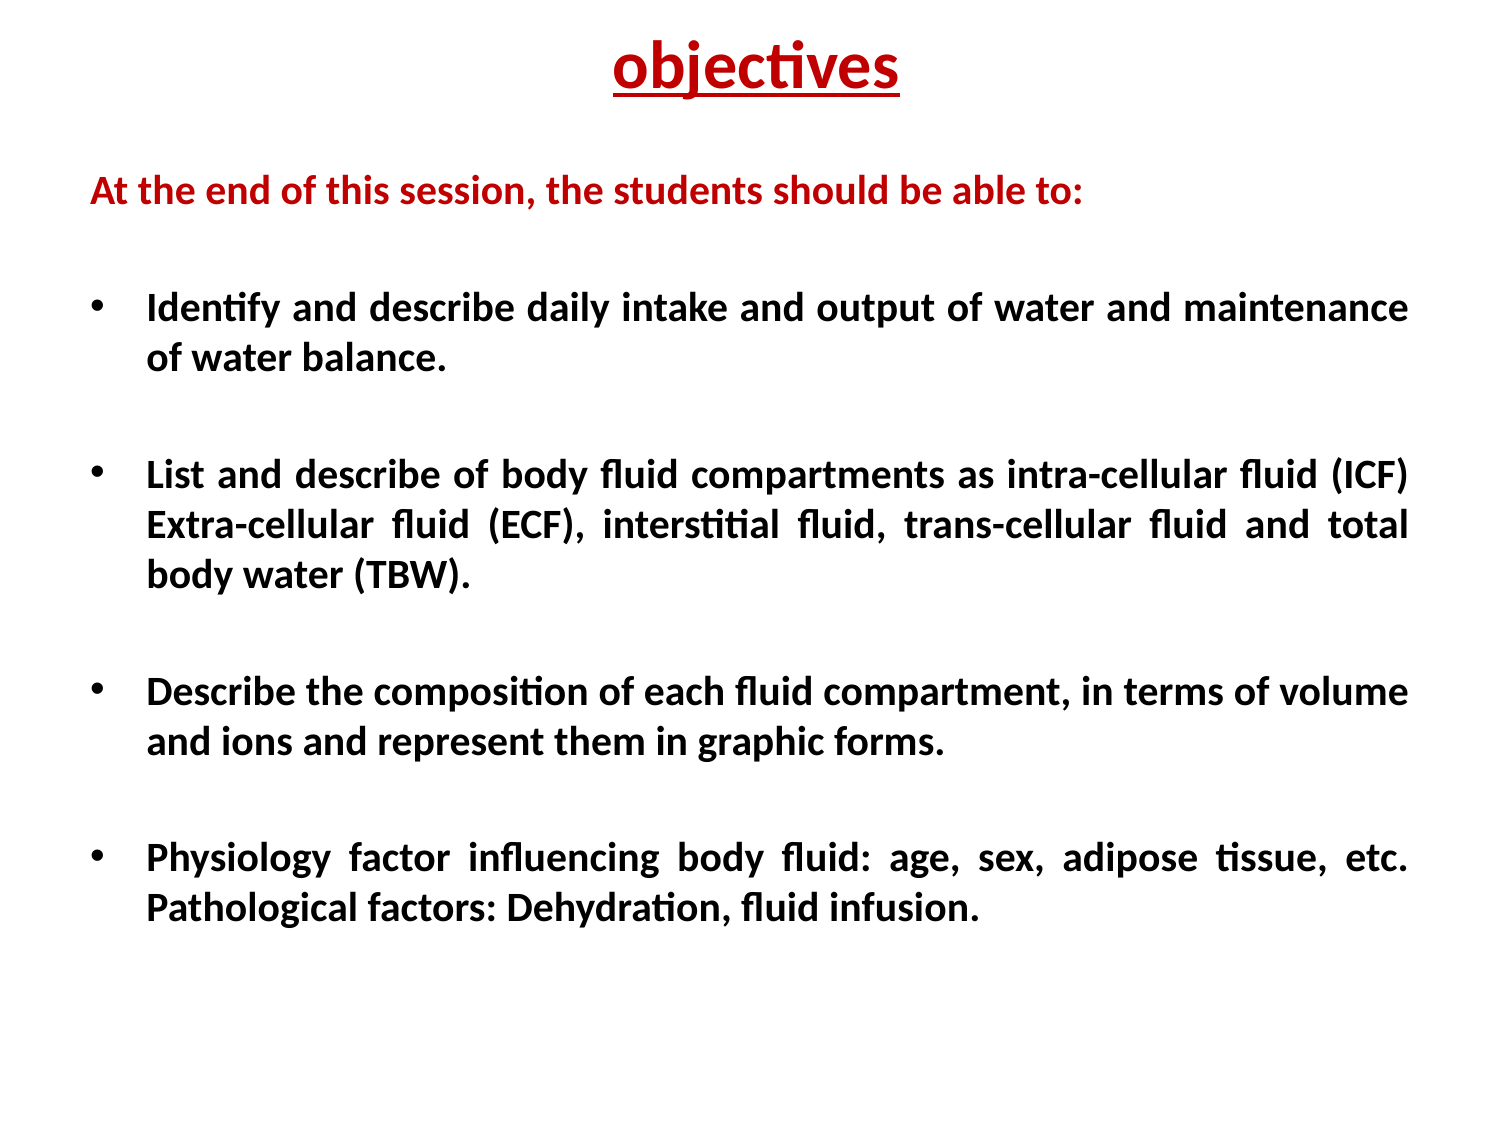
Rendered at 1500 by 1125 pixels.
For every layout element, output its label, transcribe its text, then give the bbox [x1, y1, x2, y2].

title objectives [37, 12, 1475, 110]
list At the end of this session, the students should be able to: Identify and describe daily intake and output of water and maintenance of water balance. List and describe of body fluid compartments as intra-cellular fluid (ICF) Extra-cellular fluid (ECF), interstitial fluid, trans-cellular fluid and total body water (TBW). Describe the composition of each fluid compartment, in terms of volume and ions and represent them in graphic forms. Physiology factor influencing body fluid: age, sex, adipose tissue, etc. Pathological factors: Dehydration, fluid infusion. [75, 155, 1425, 1025]
